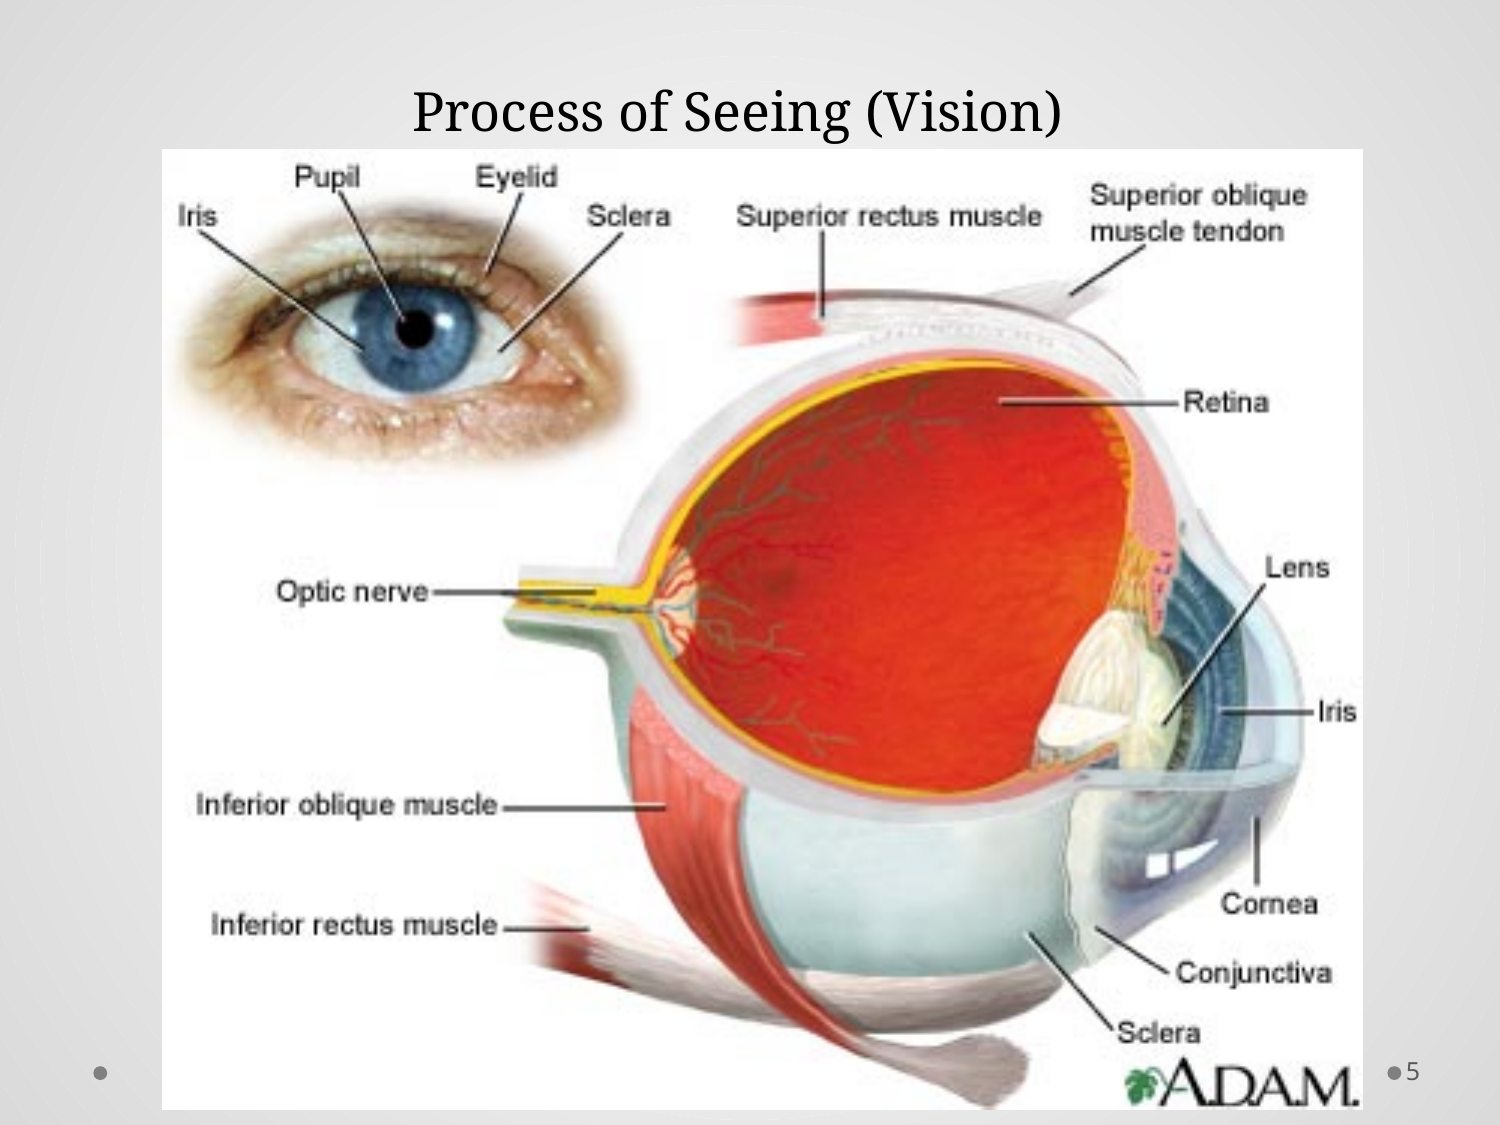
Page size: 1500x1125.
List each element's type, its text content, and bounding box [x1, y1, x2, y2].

title Process of Seeing (Vision) [62, 50, 1413, 150]
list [162, 149, 1363, 1111]
slide_number 5 [1401, 1042, 1494, 1103]
